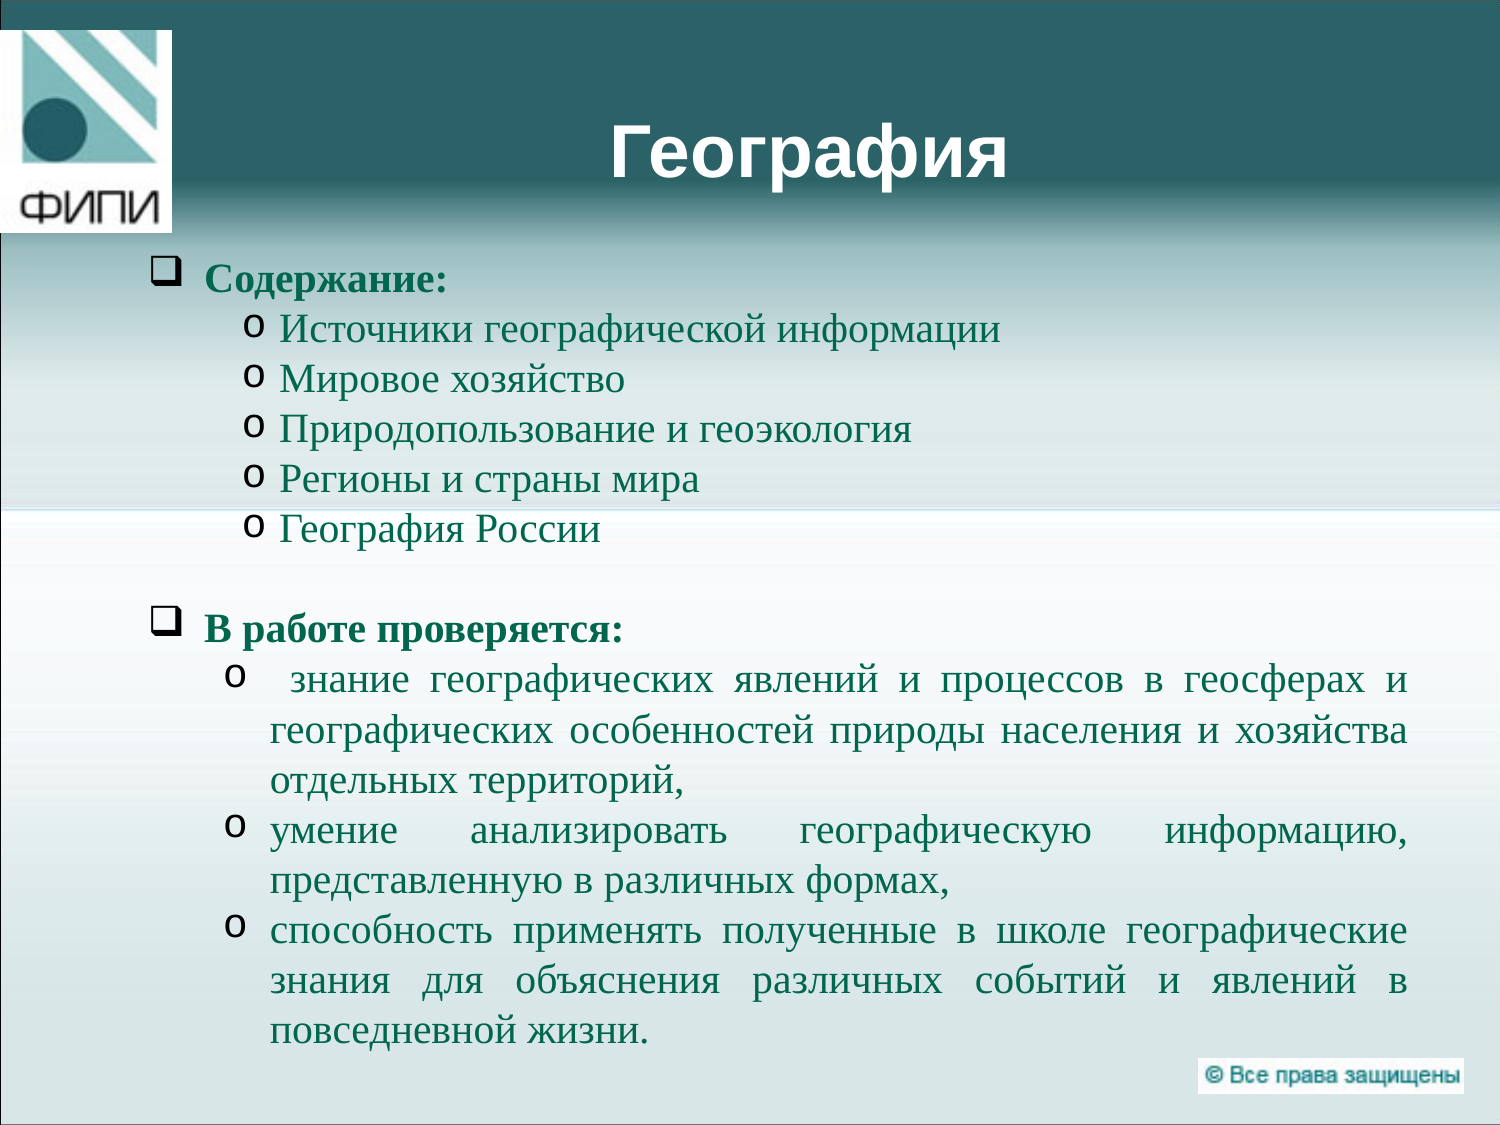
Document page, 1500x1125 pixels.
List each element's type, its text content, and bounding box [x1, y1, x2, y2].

picture [0, 0, 1500, 1125]
list Содержание: Источники географической информации Мировое хозяйство Природопользование и геоэкология Регионы и страны мира География России В работе проверяется: знание географических явлений и процессов в геосферах и географических особенностей природы населения и хозяйства отдельных территорий, умение анализировать географическую информацию, представленную в различных формах, способность применять полученные в школе географические знания для объяснения различных событий и явлений в повседневной жизни. [76, 243, 1424, 1048]
title География [218, 54, 1403, 242]
